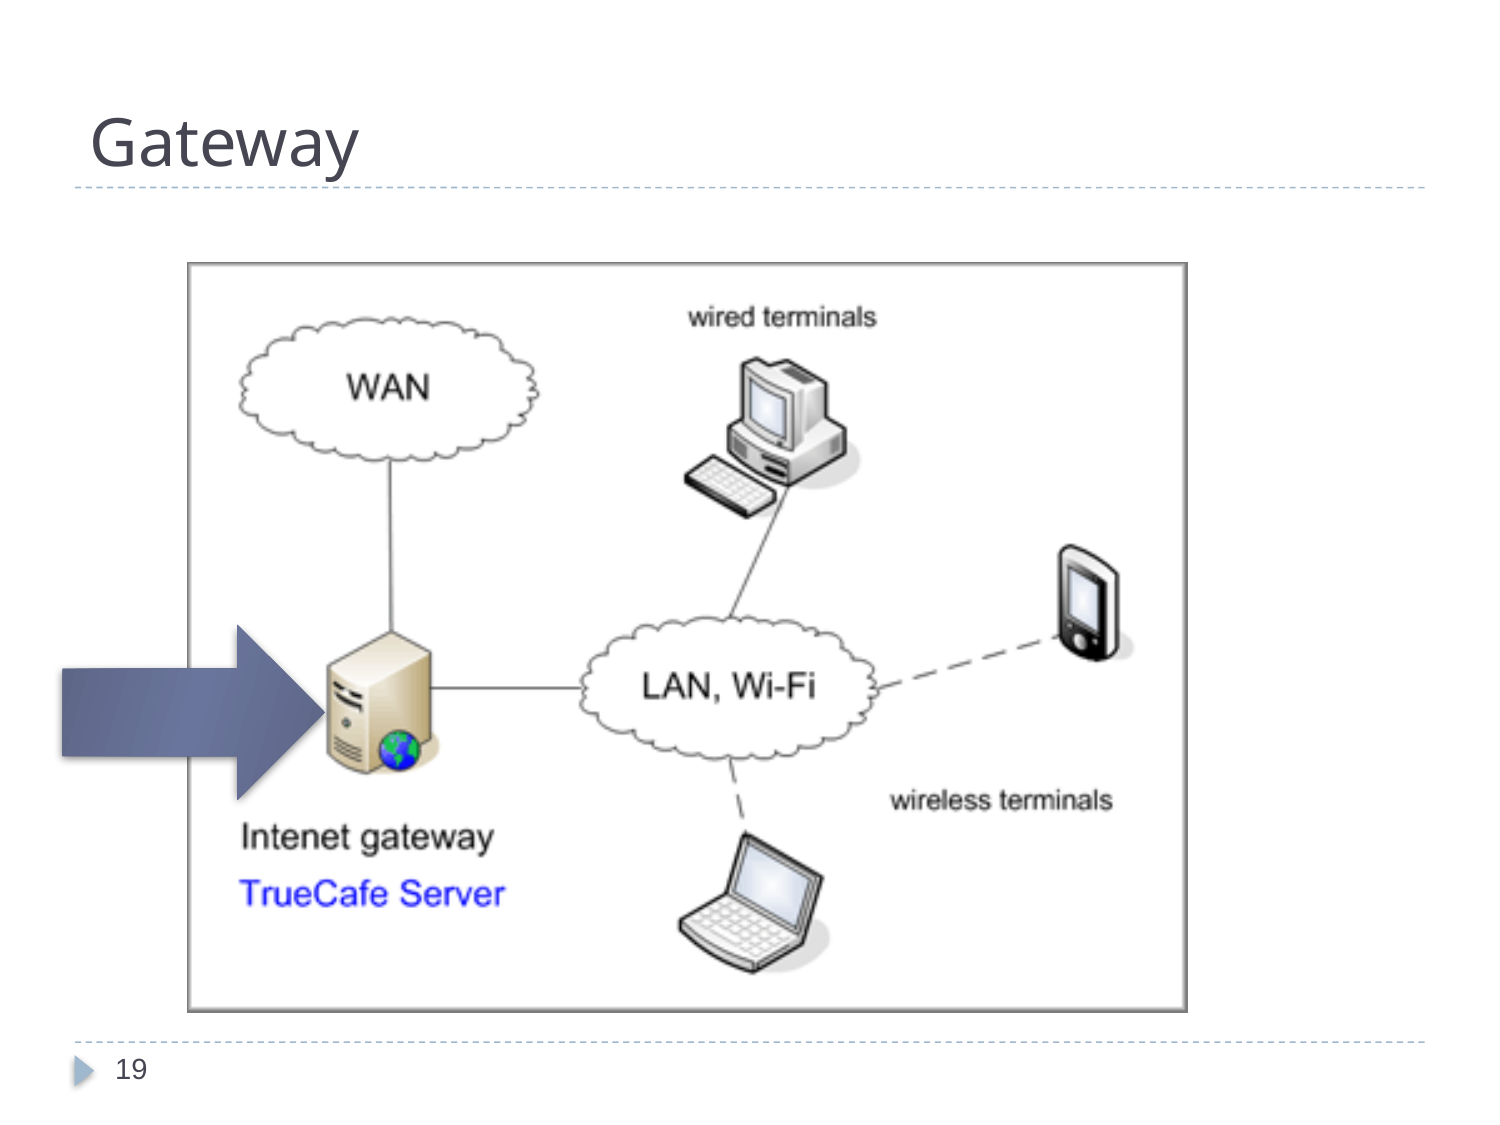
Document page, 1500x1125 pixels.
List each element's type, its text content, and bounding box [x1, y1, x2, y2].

slide_number 19 [100, 1042, 426, 1103]
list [187, 262, 1188, 1013]
text_box [62, 668, 181, 757]
title Gateway [75, 24, 1425, 188]
